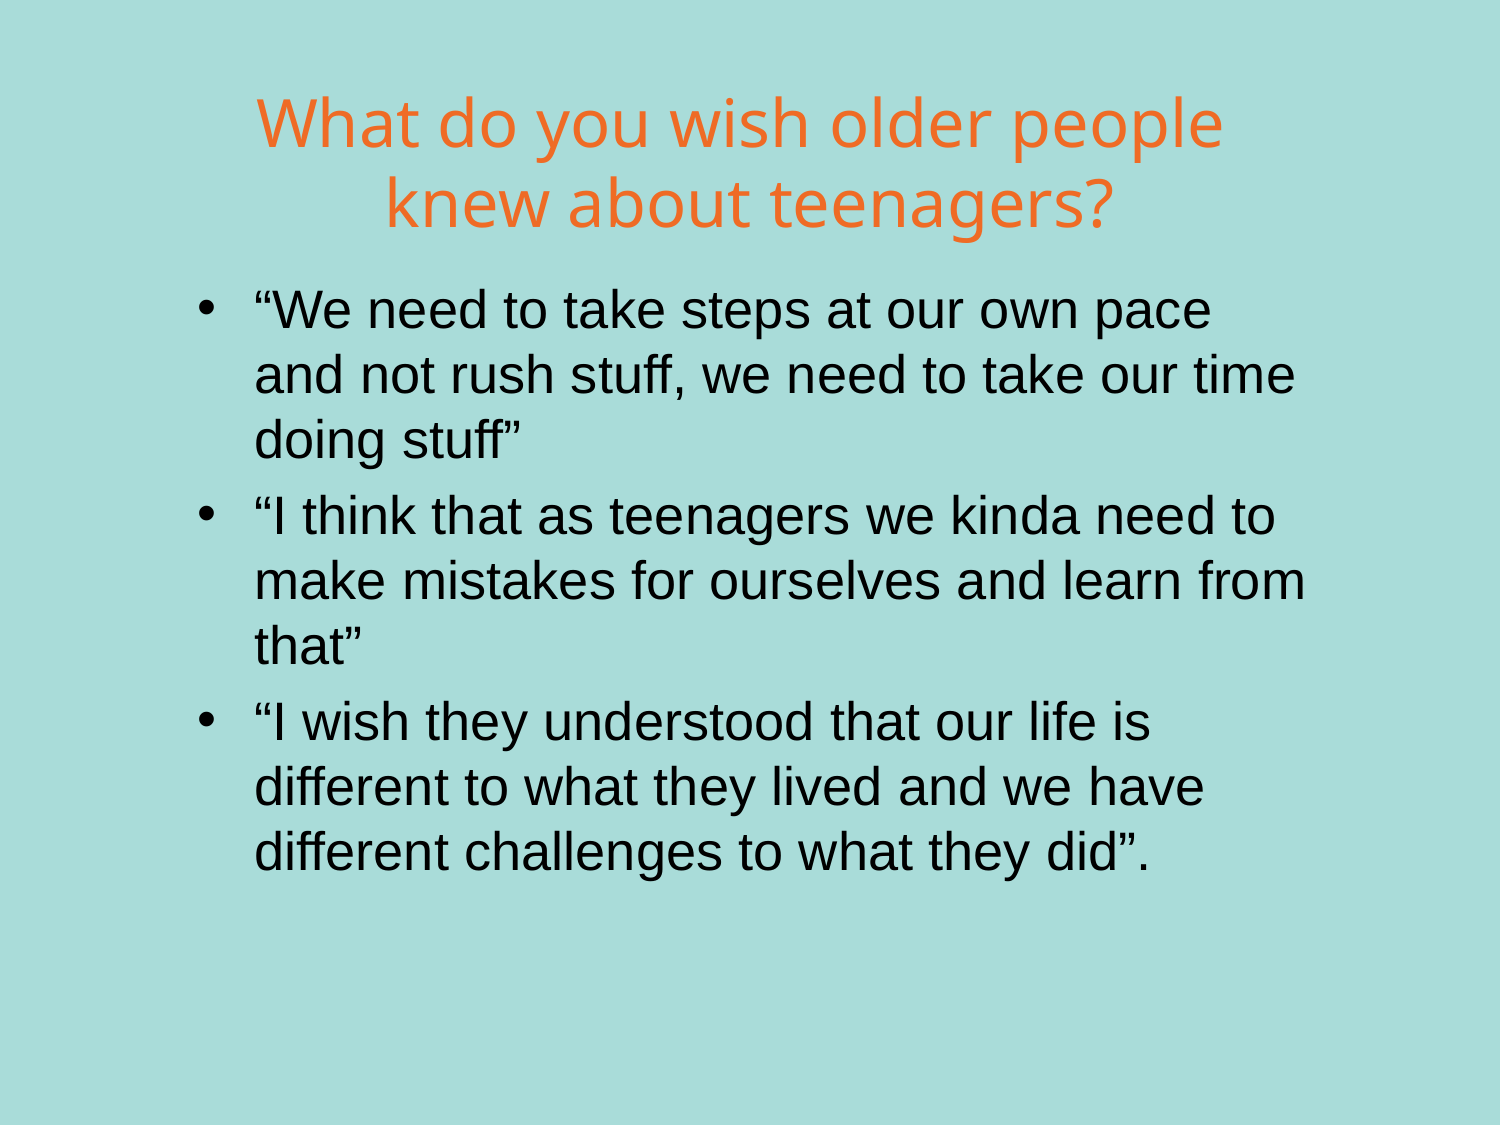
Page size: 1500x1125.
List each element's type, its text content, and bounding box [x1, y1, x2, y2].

list “We need to take steps at our own pace and not rush stuff, we need to take our time doing stuff” “I think that as teenagers we kinda need to make mistakes for ourselves and learn from that” “I wish they understood that our life is different to what they lived and we have different challenges to what they did”. [183, 267, 1329, 1005]
title What do you wish older people knew about teenagers? [75, 66, 1425, 256]
